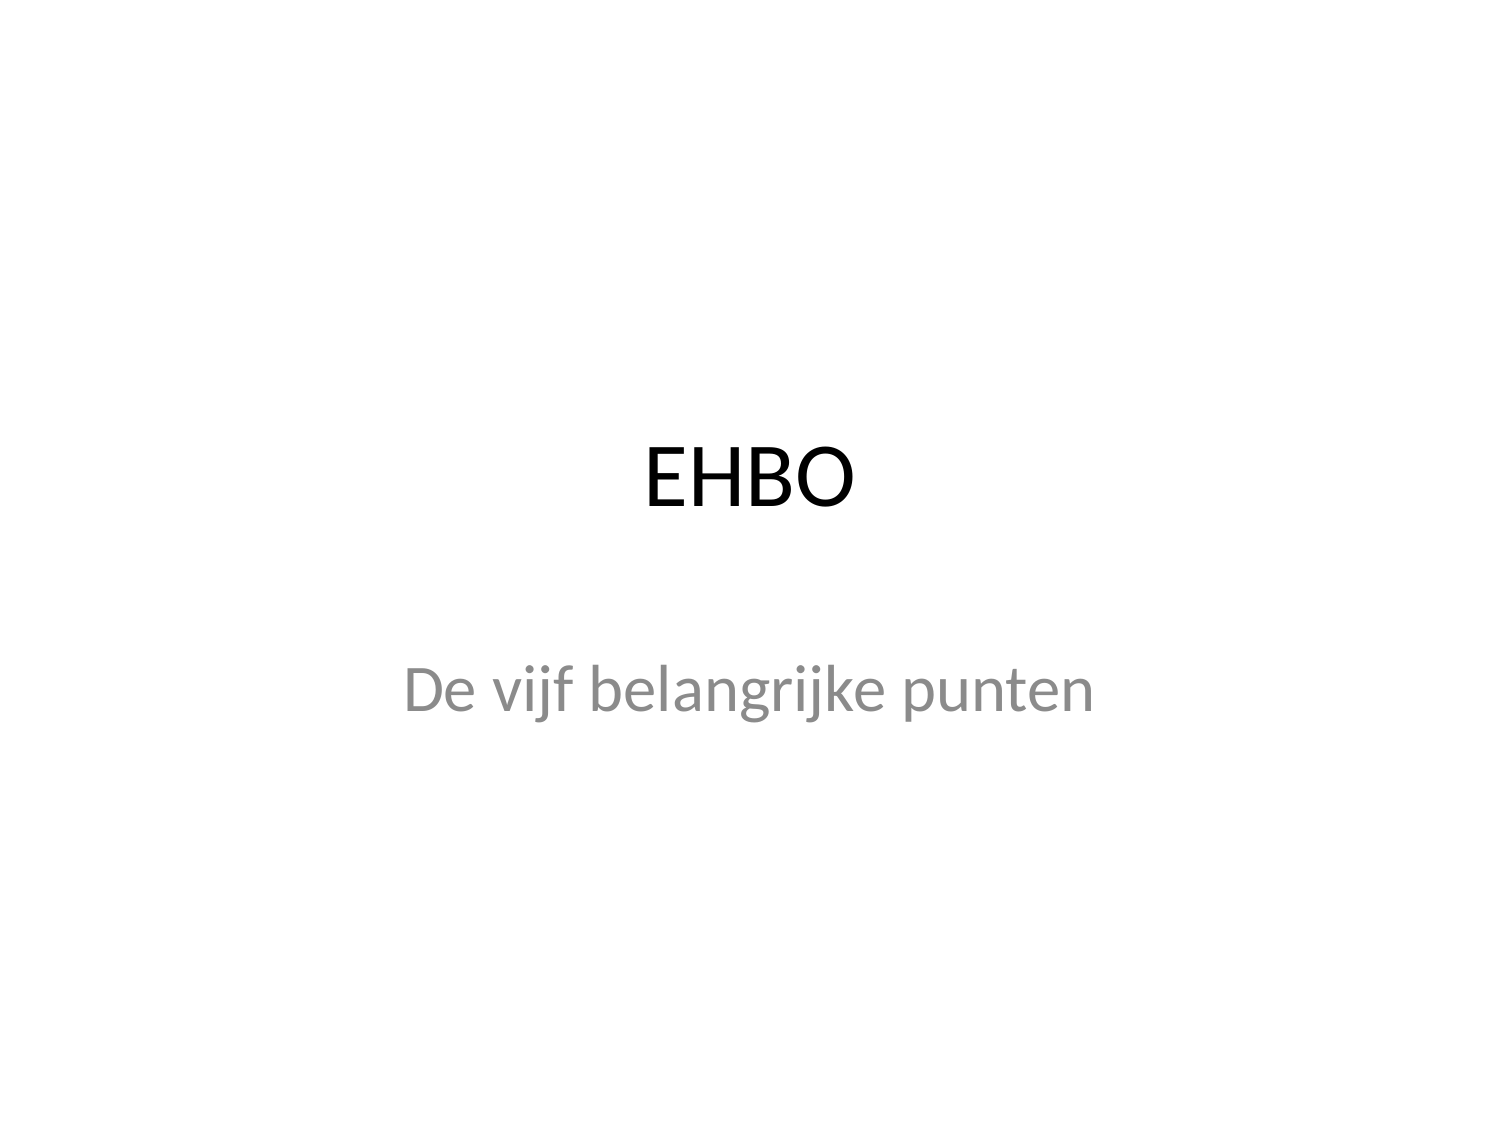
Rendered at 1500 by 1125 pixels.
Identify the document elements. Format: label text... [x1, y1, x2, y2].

title EHBO [112, 349, 1388, 591]
subtitle De vijf belangrijke punten [225, 637, 1275, 925]
